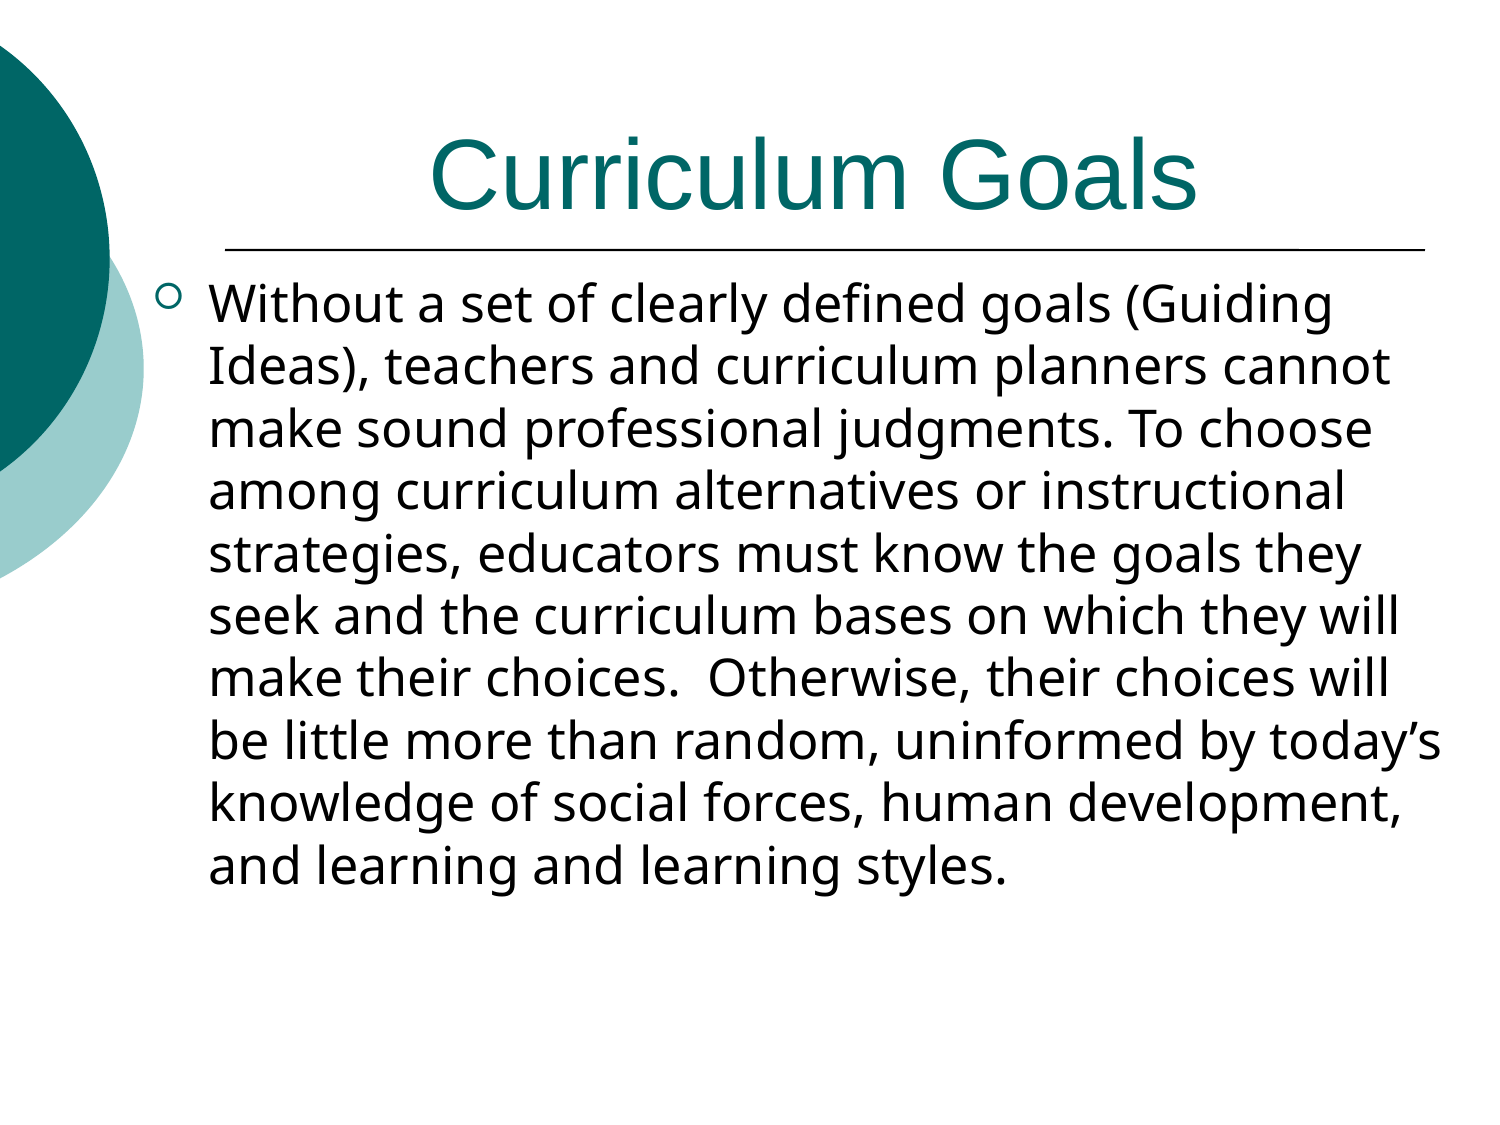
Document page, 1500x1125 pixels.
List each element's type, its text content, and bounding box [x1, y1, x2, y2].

title Curriculum Goals [224, 49, 1425, 238]
list Without a set of clearly defined goals (Guiding Ideas), teachers and curriculum planners cannot make sound professional judgments. To choose among curriculum alternatives or instructional strategies, educators must know the goals they seek and the curriculum bases on which they will make their choices. Otherwise, their choices will be little more than random, uninformed by today’s knowledge of social forces, human development, and learning and learning styles. [137, 262, 1462, 1095]
